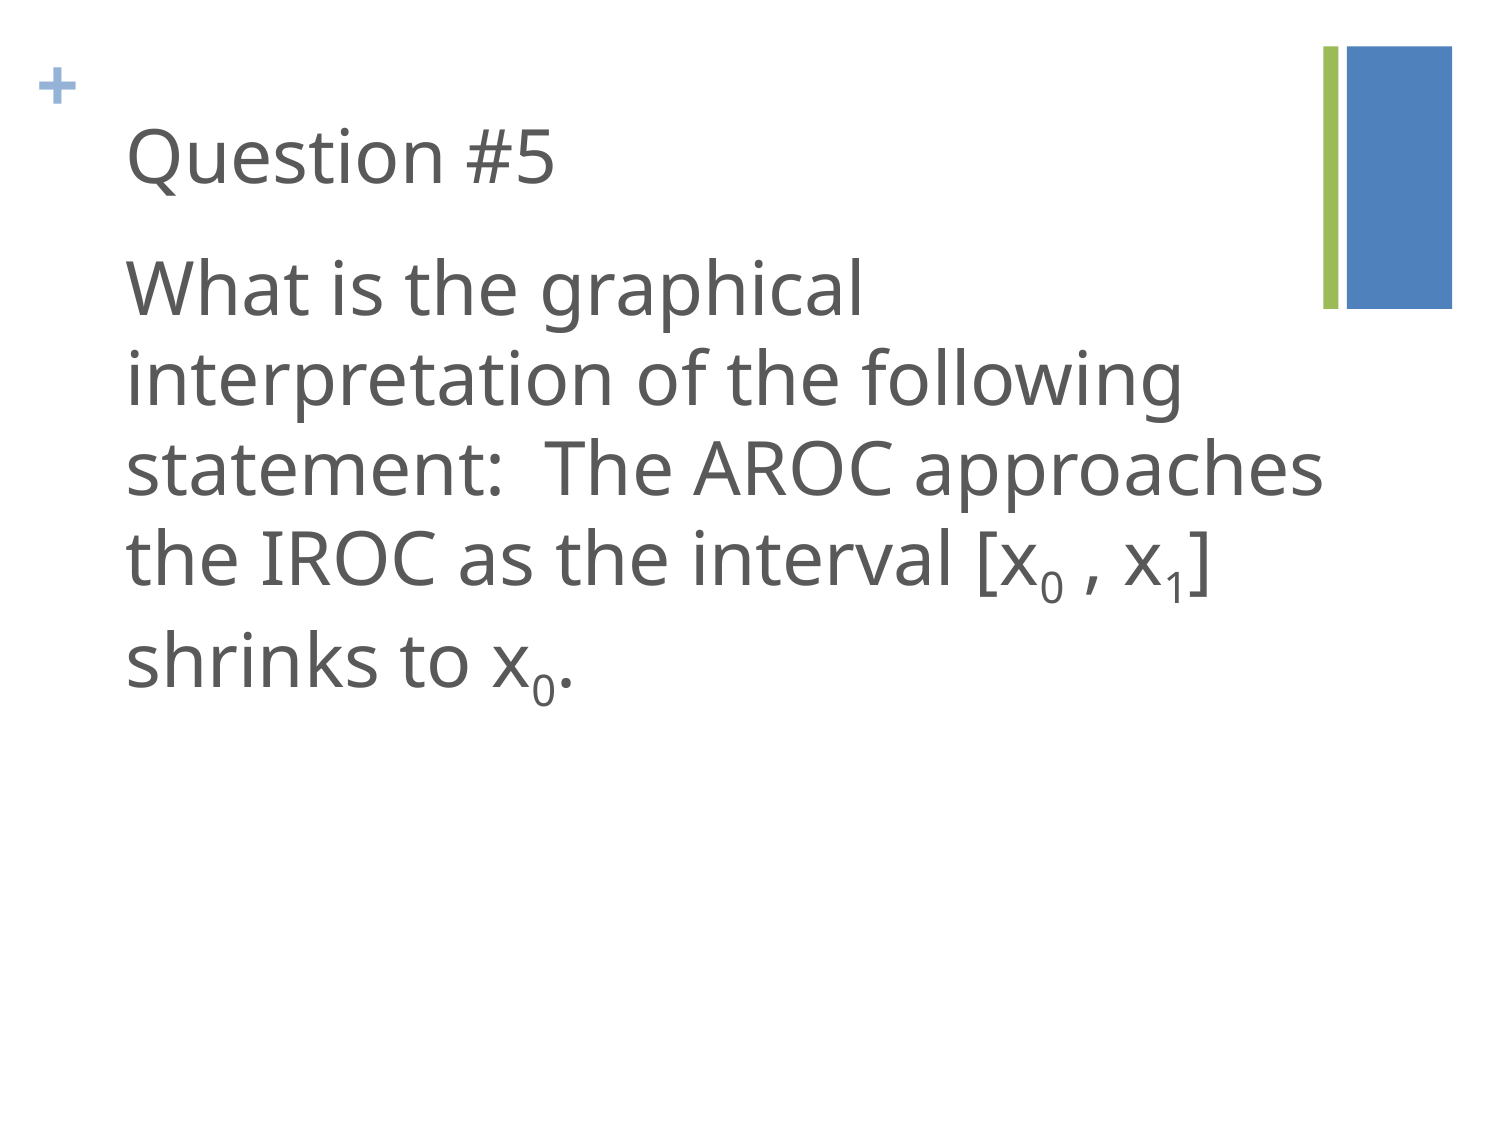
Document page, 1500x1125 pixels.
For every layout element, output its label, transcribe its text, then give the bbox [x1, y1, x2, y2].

list Question #5 What is the graphical interpretation of the following statement: The AROC approaches the IROC as the interval [x0 , x1] shrinks to x0. [110, 101, 1350, 781]
